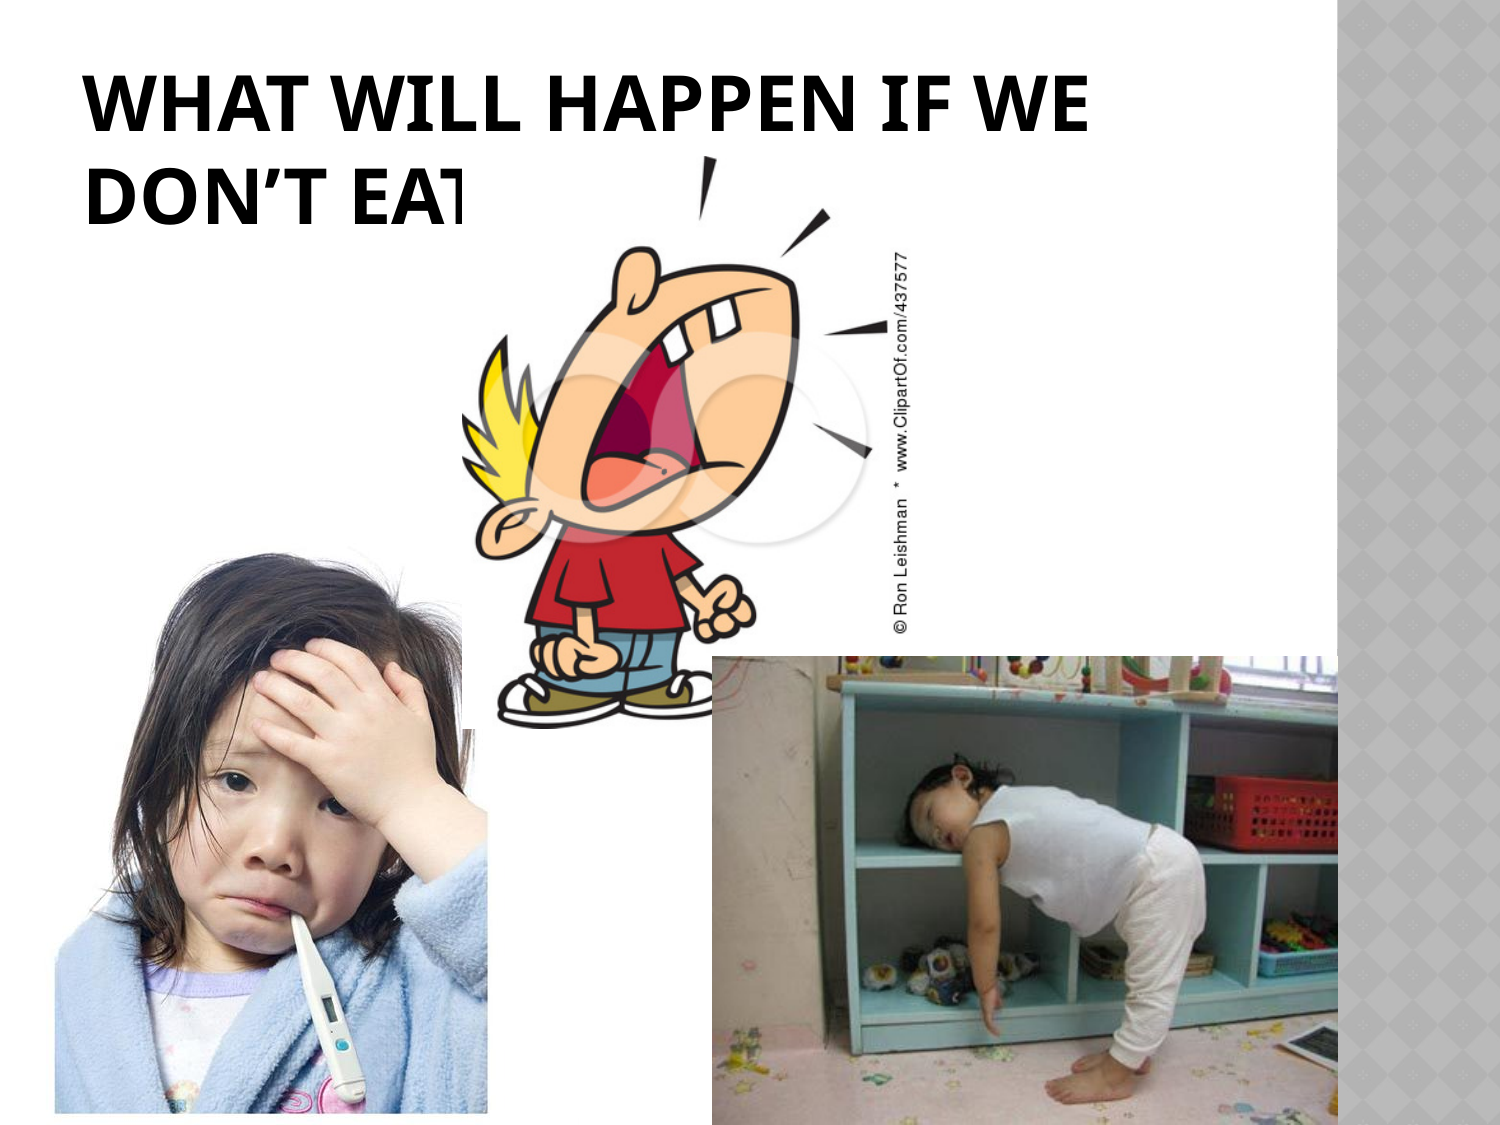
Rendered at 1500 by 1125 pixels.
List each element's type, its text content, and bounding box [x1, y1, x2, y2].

picture [0, 511, 580, 1125]
picture [462, 156, 1338, 1125]
title What will happen if we don’t eat right? [75, 52, 1263, 240]
